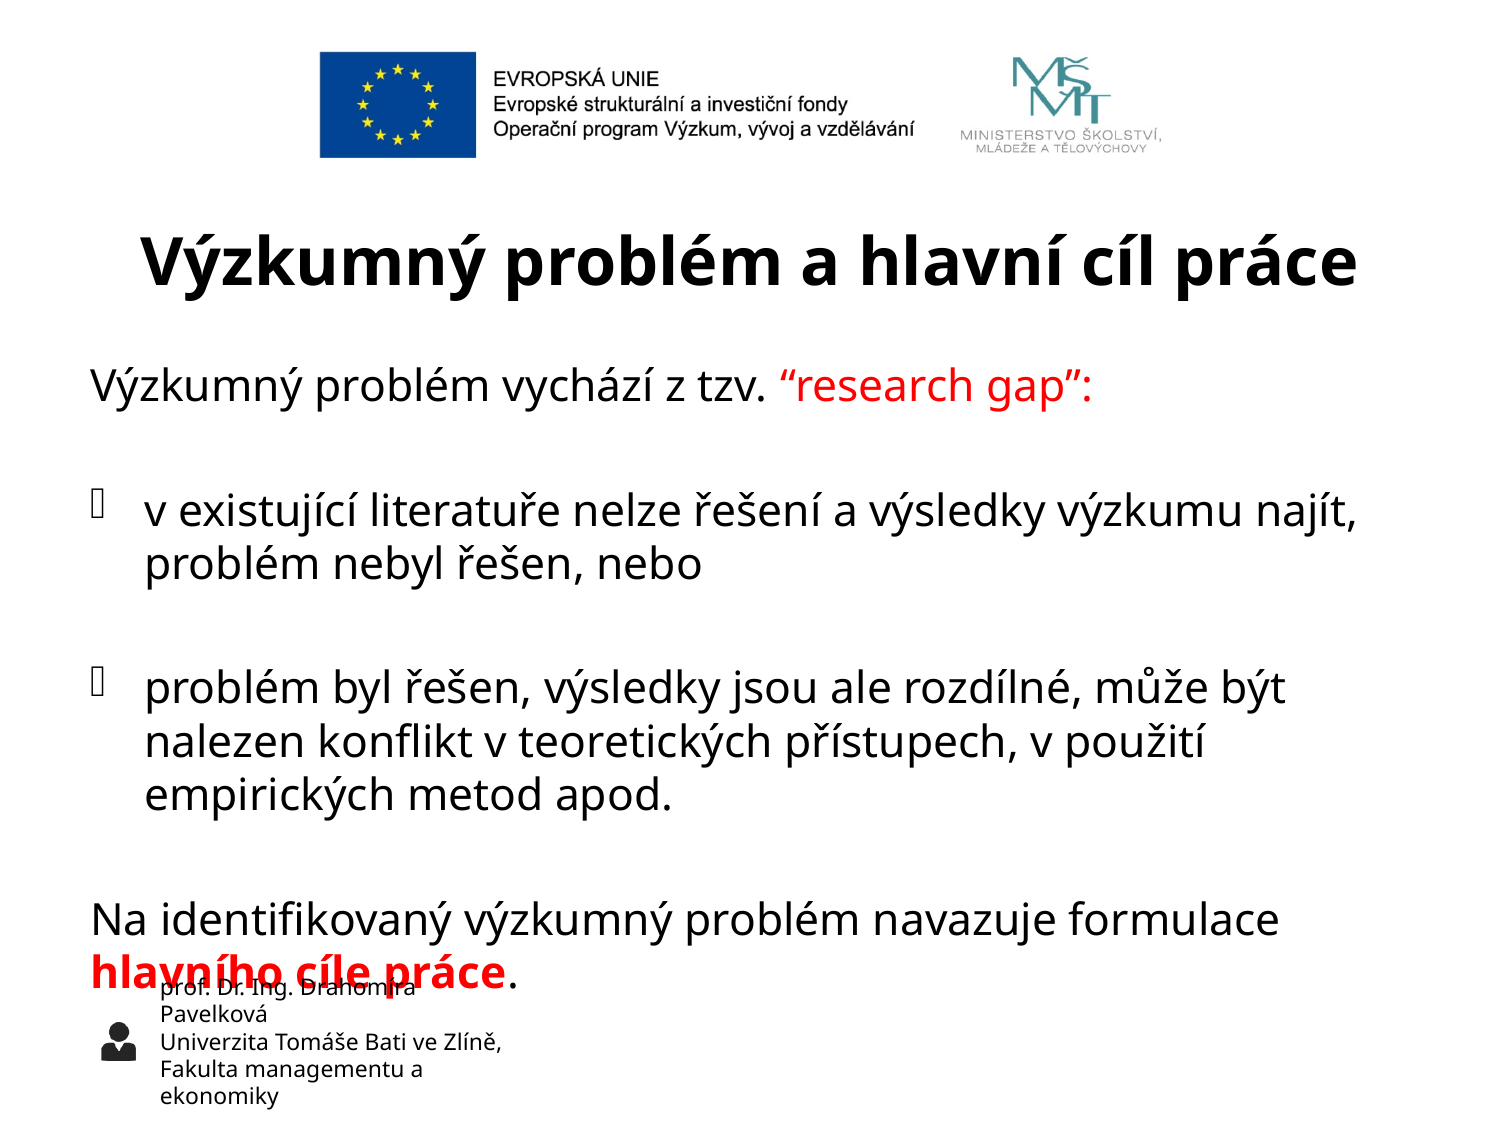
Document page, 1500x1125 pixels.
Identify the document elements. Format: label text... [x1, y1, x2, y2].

title Výzkumný problém a hlavní cíl práce [75, 208, 1425, 309]
picture [267, 0, 1213, 210]
picture [101, 1021, 136, 1062]
footer prof. Dr. Ing. Drahomíra Pavelková Univerzita Tomáše Bati ve Zlíně, Fakulta managementu a ekonomiky [145, 999, 526, 1083]
list Výzkumný problém vychází z tzv. “research gap”: v existující literatuře nelze řešení a výsledky výzkumu najít, problém nebyl řešen, nebo problém byl řešen, výsledky jsou ale rozdílné, může být nalezen konflikt v teoretických přístupech, v použití empirických metod apod. Na identifikovaný výzkumný problém navazuje formulace hlavního cíle práce. [75, 349, 1425, 1005]
